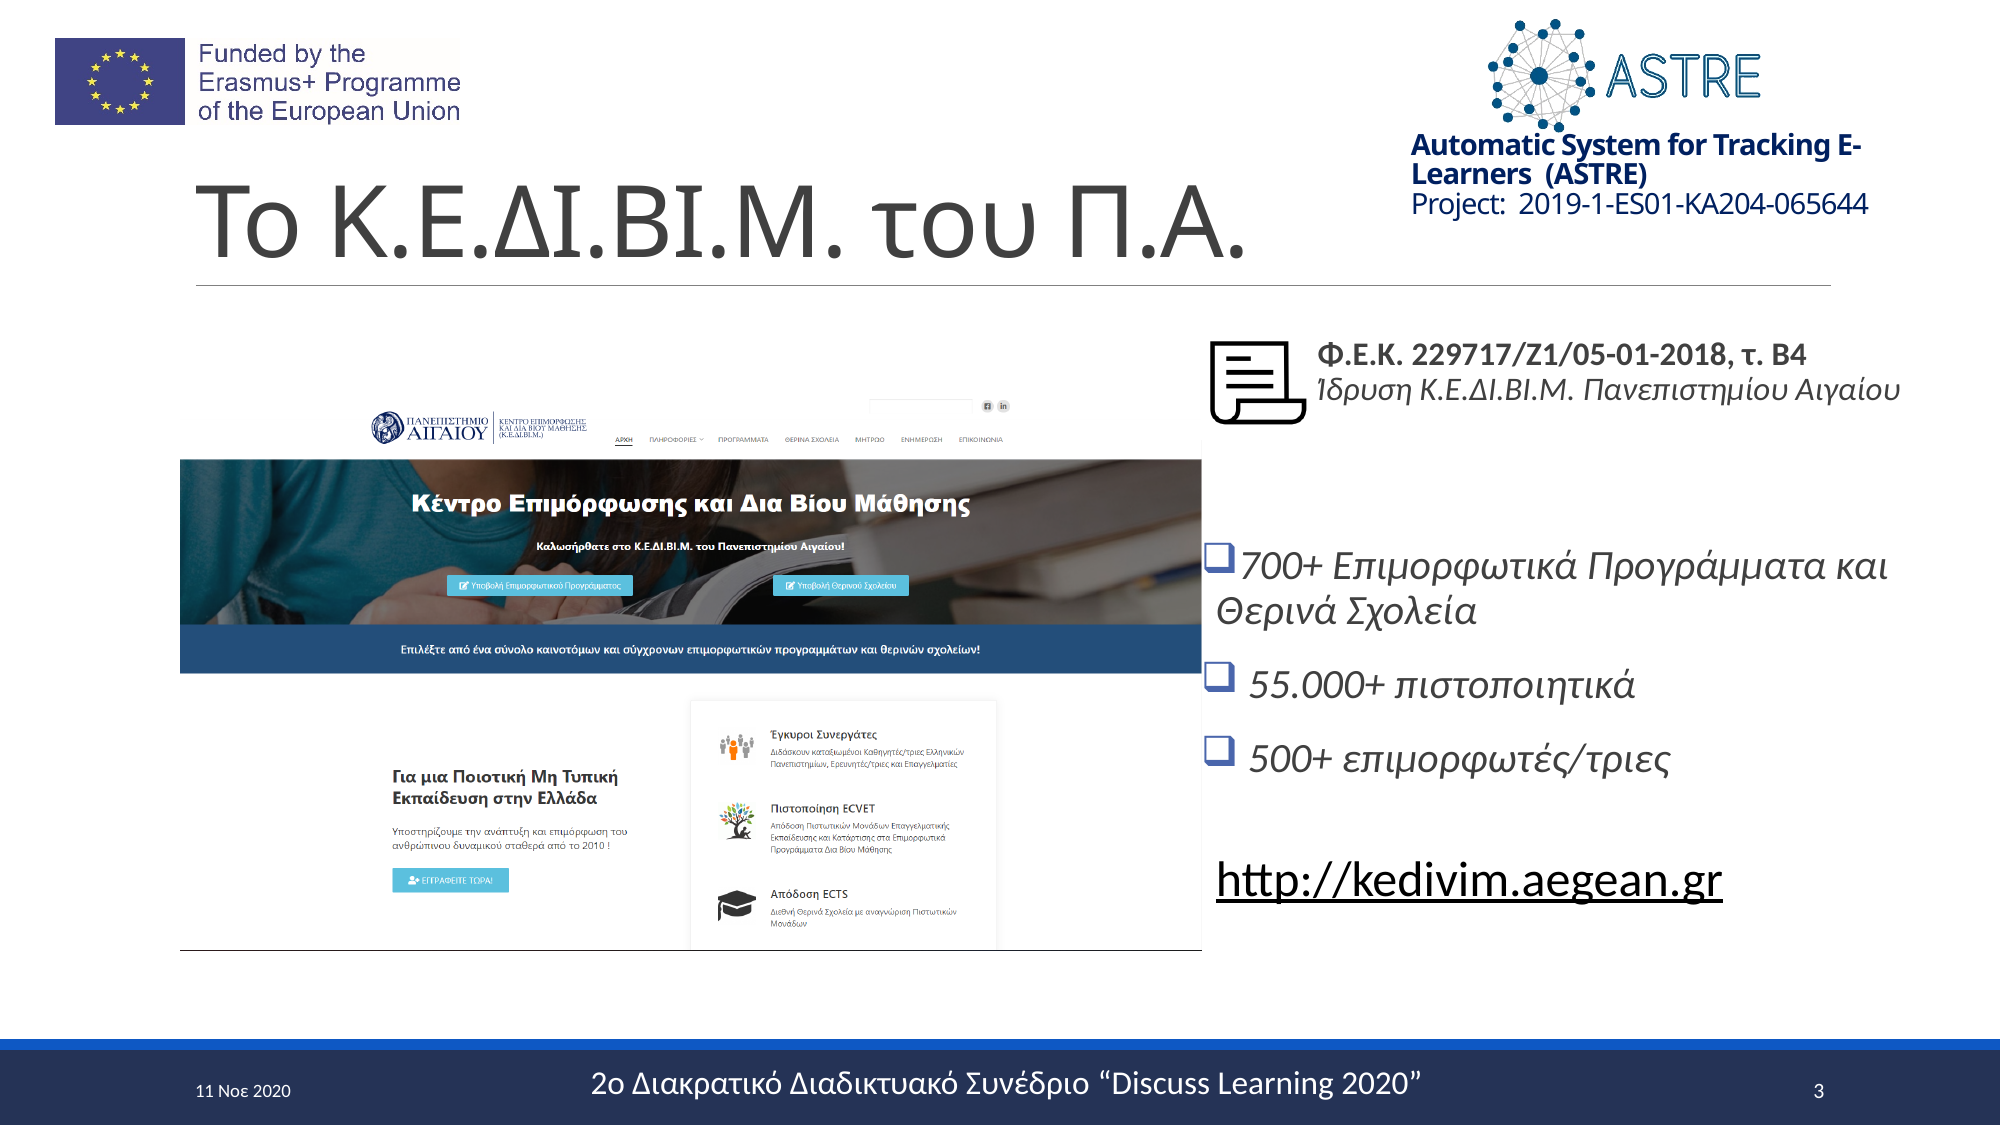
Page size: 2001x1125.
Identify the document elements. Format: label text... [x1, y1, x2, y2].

slide_number 11 Νοε 2020 [180, 1059, 586, 1120]
text_box http://kedivim.aegean.gr [1210, 838, 1931, 914]
picture [1465, 7, 1783, 47]
slide_number 3 [1624, 1059, 1840, 1120]
text_box Φ.Ε.Κ. 229717/Ζ1/05-01-2018, τ. Β4 Ίδρυση Κ.Ε.ΔΙ.ΒΙ.Μ. Πανεπιστημίου Αιγαίου [1317, 329, 1931, 460]
title Το Κ.Ε.ΔΙ.ΒΙ.Μ. του Π.Α. [180, 47, 1830, 285]
picture [55, 38, 460, 125]
picture [179, 325, 1316, 951]
text_box 700+ Επιμορφωτικά Προγράμματα και Θερινά Σχολεία 55.000+ πιστοποιητικά 500+ επιμορφωτές/τριες [1210, 535, 1949, 840]
